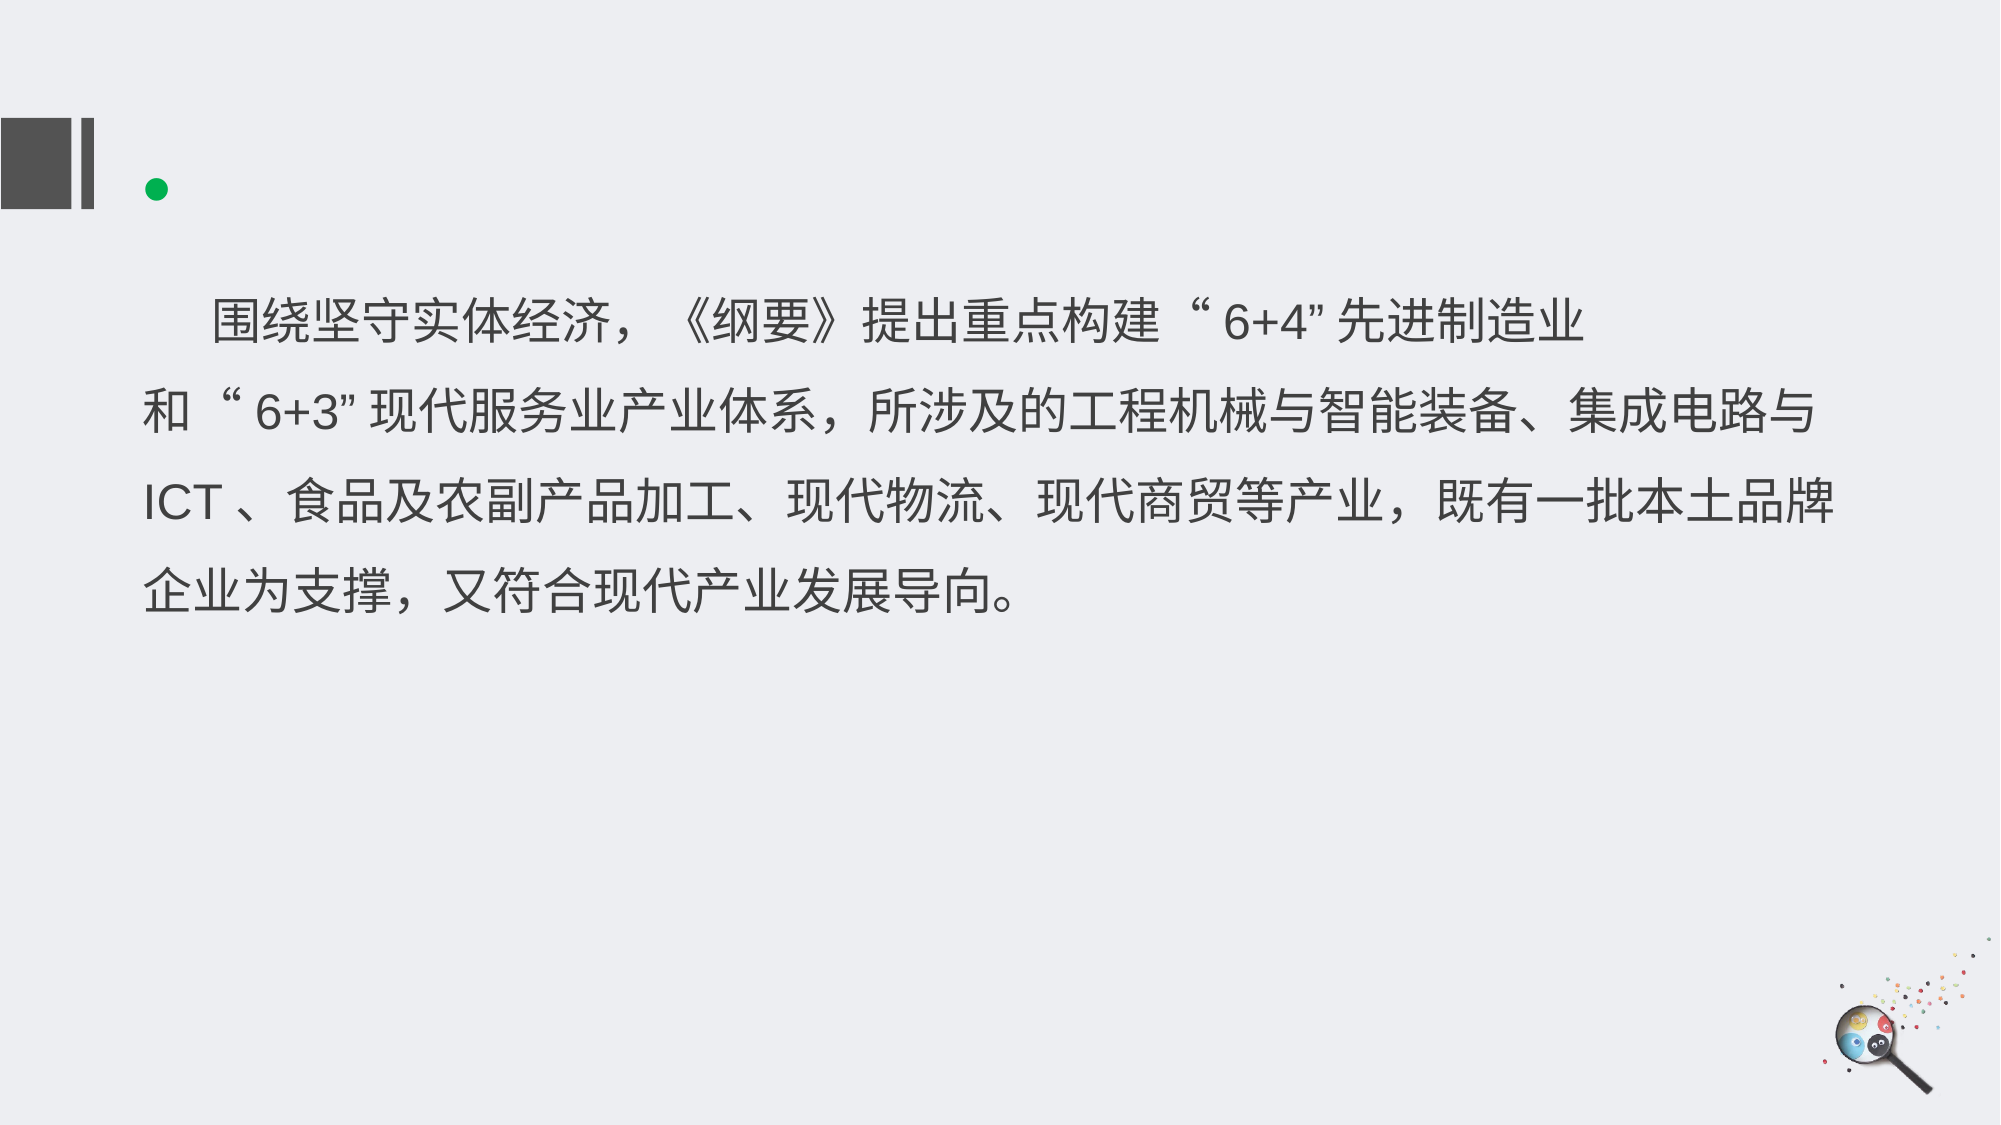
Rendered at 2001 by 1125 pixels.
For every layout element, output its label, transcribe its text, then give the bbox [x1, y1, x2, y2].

picture [1808, 932, 1993, 1103]
list 围绕坚守实体经济，《纲要》提出重点构建“6+4”先进制造业和“6+3”现代服务业产业体系，所涉及的工程机械与智能装备、集成电路与ICT、食品及农副产品加工、现代物流、现代商贸等产业，既有一批本土品牌企业为支撑，又符合现代产业发展导向。 [128, 141, 1853, 1096]
